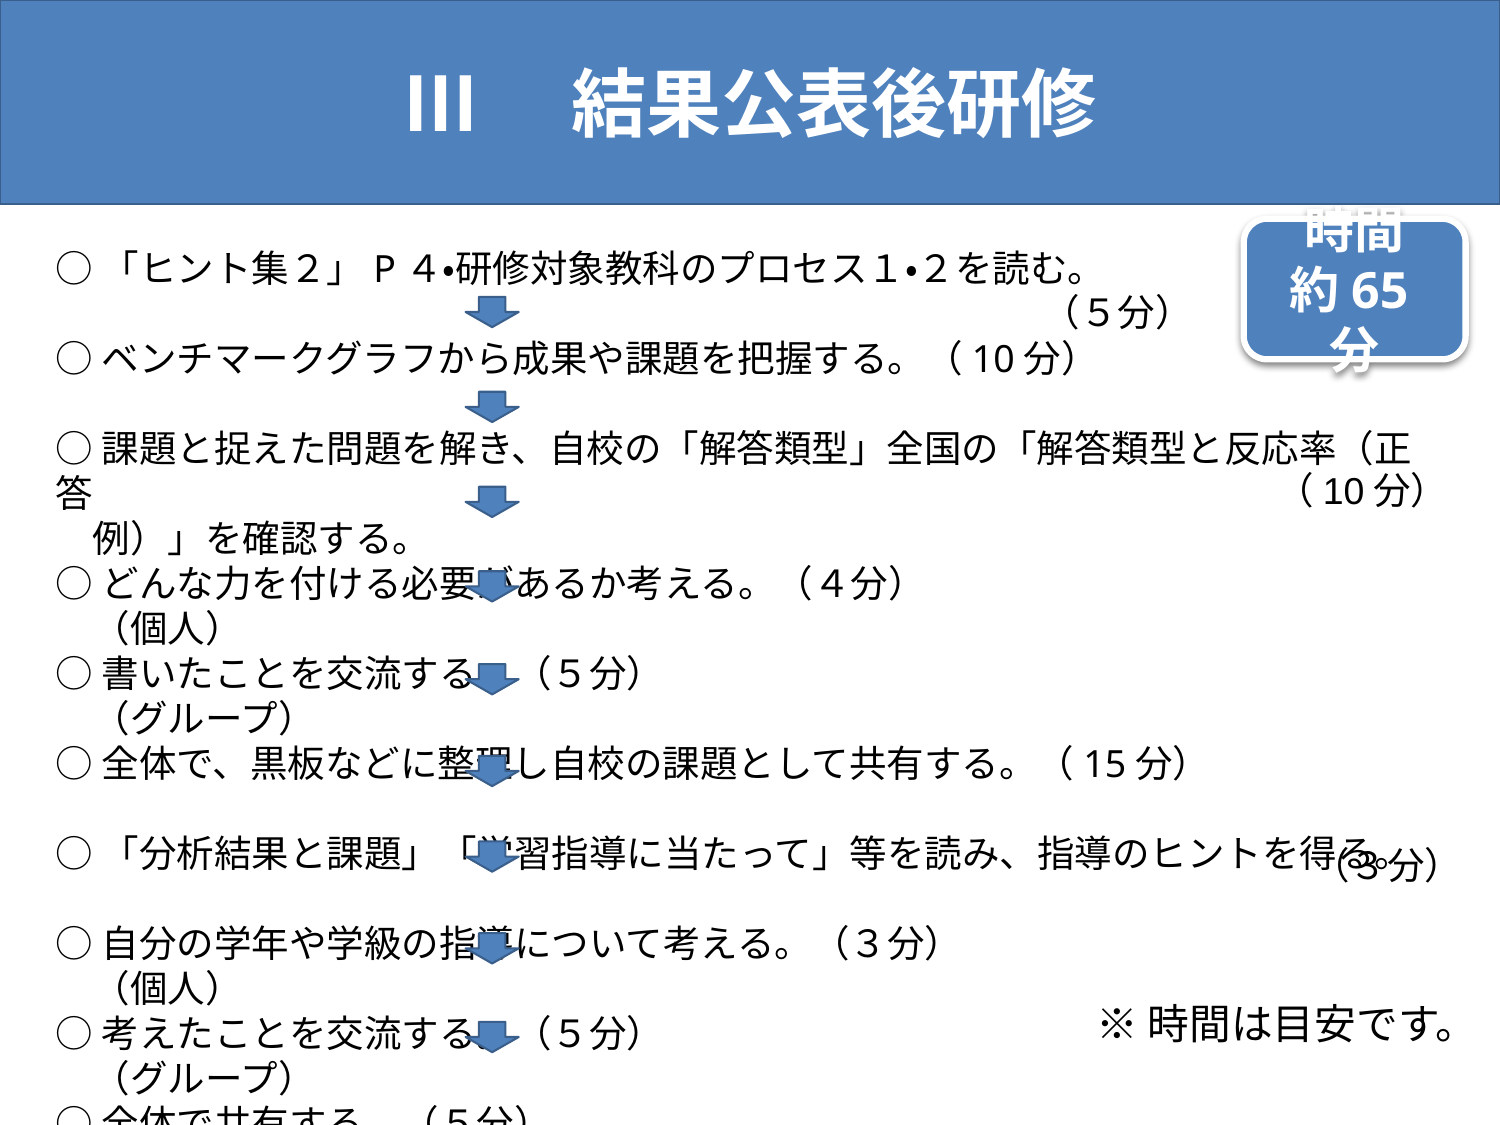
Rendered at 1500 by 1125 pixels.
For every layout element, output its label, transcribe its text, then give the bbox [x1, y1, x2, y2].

text_box [464, 485, 520, 518]
text_box Ⅲ 結果公表後研修 [0, 0, 1500, 205]
text_box （３分） [1297, 835, 1478, 895]
text_box [464, 295, 520, 329]
text_box ○「ヒント集２」P４・研修対象教科のプロセス１・２を読む。 ○ベンチマークグラフから成果や課題を把握する。（10分） ○課題と捉えた問題を解き、自校の「解答類型」全国の「解答類型と反応率（正答 例）」を確認する。 ○どんな力を付ける必要があるか考える。（４分） （個人） ○書いたことを交流する。（５分） （グループ） ○全体で、黒板などに整理し自校の課題として共有する。（15分） ○「分析結果と課題」「学習指導に当たって」等を読み、指導のヒントを得る。 ○自分の学年や学級の指導について考える。（３分） （個人） ○考えたことを交流する。（５分） （グループ） ○全体で共有する。（５分） [40, 237, 1460, 1125]
text_box [464, 570, 520, 603]
text_box [464, 390, 520, 423]
text_box 時間 約65分 [1240, 215, 1469, 363]
text_box [464, 754, 520, 788]
text_box （５分） [1028, 281, 1208, 342]
text_box [464, 932, 520, 965]
text_box [464, 840, 520, 873]
text_box [464, 663, 520, 696]
text_box ※時間は目安です。 [1081, 990, 1478, 1056]
text_box [464, 1020, 520, 1054]
text_box （10分） [1261, 459, 1464, 520]
